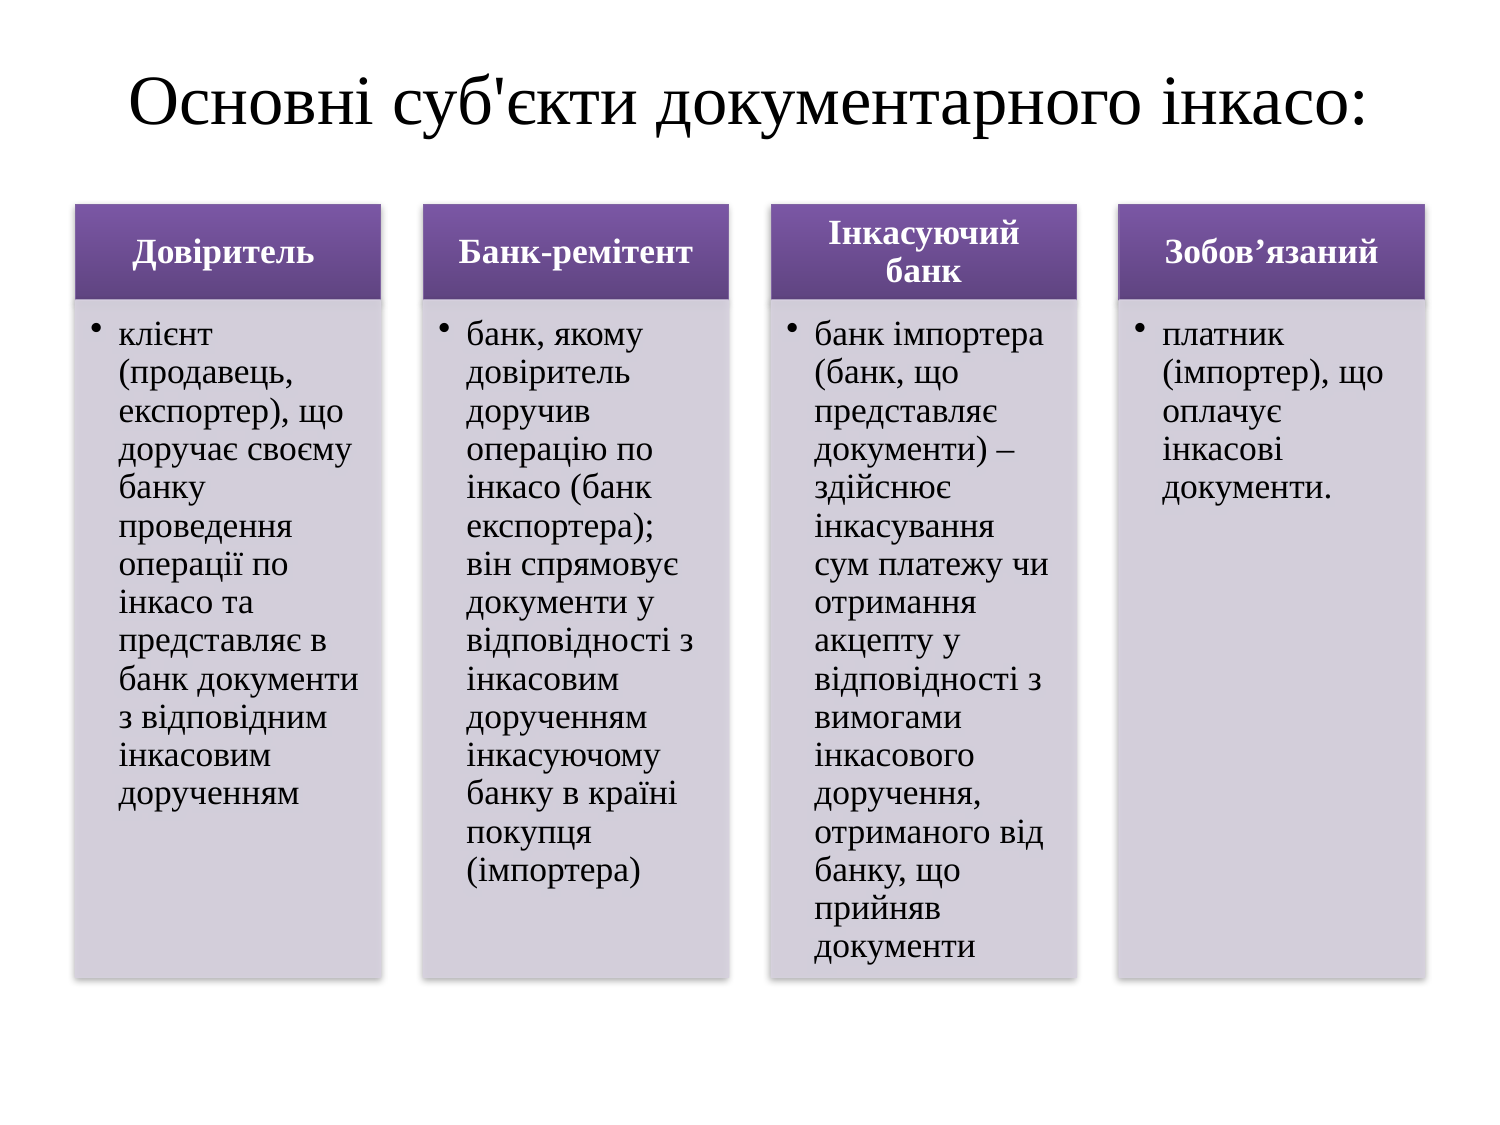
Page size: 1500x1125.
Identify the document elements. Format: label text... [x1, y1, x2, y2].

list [74, 196, 1426, 986]
title Основні суб'єкти документарного інкасо: [75, 45, 1425, 195]
